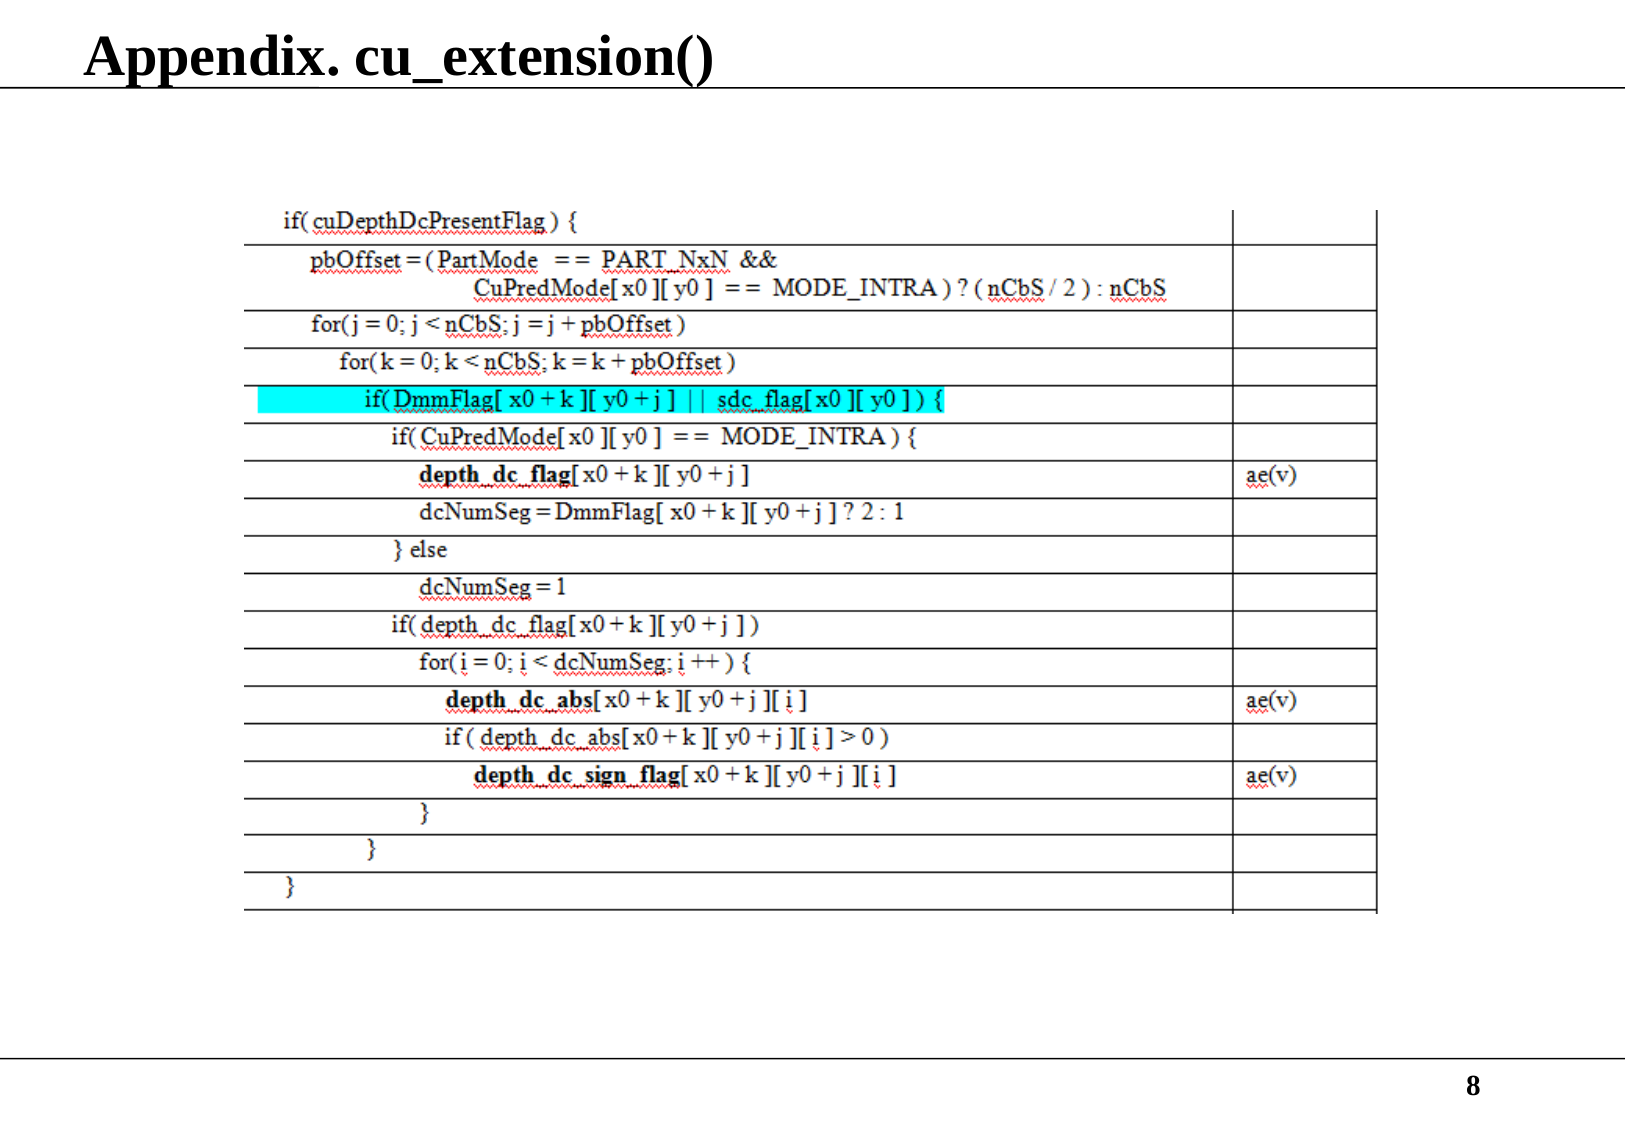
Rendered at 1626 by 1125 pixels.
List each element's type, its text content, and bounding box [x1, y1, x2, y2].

slide_number 8 [1403, 1058, 1544, 1106]
title Appendix. cu_extension() [68, 9, 1484, 94]
picture [244, 210, 1381, 915]
